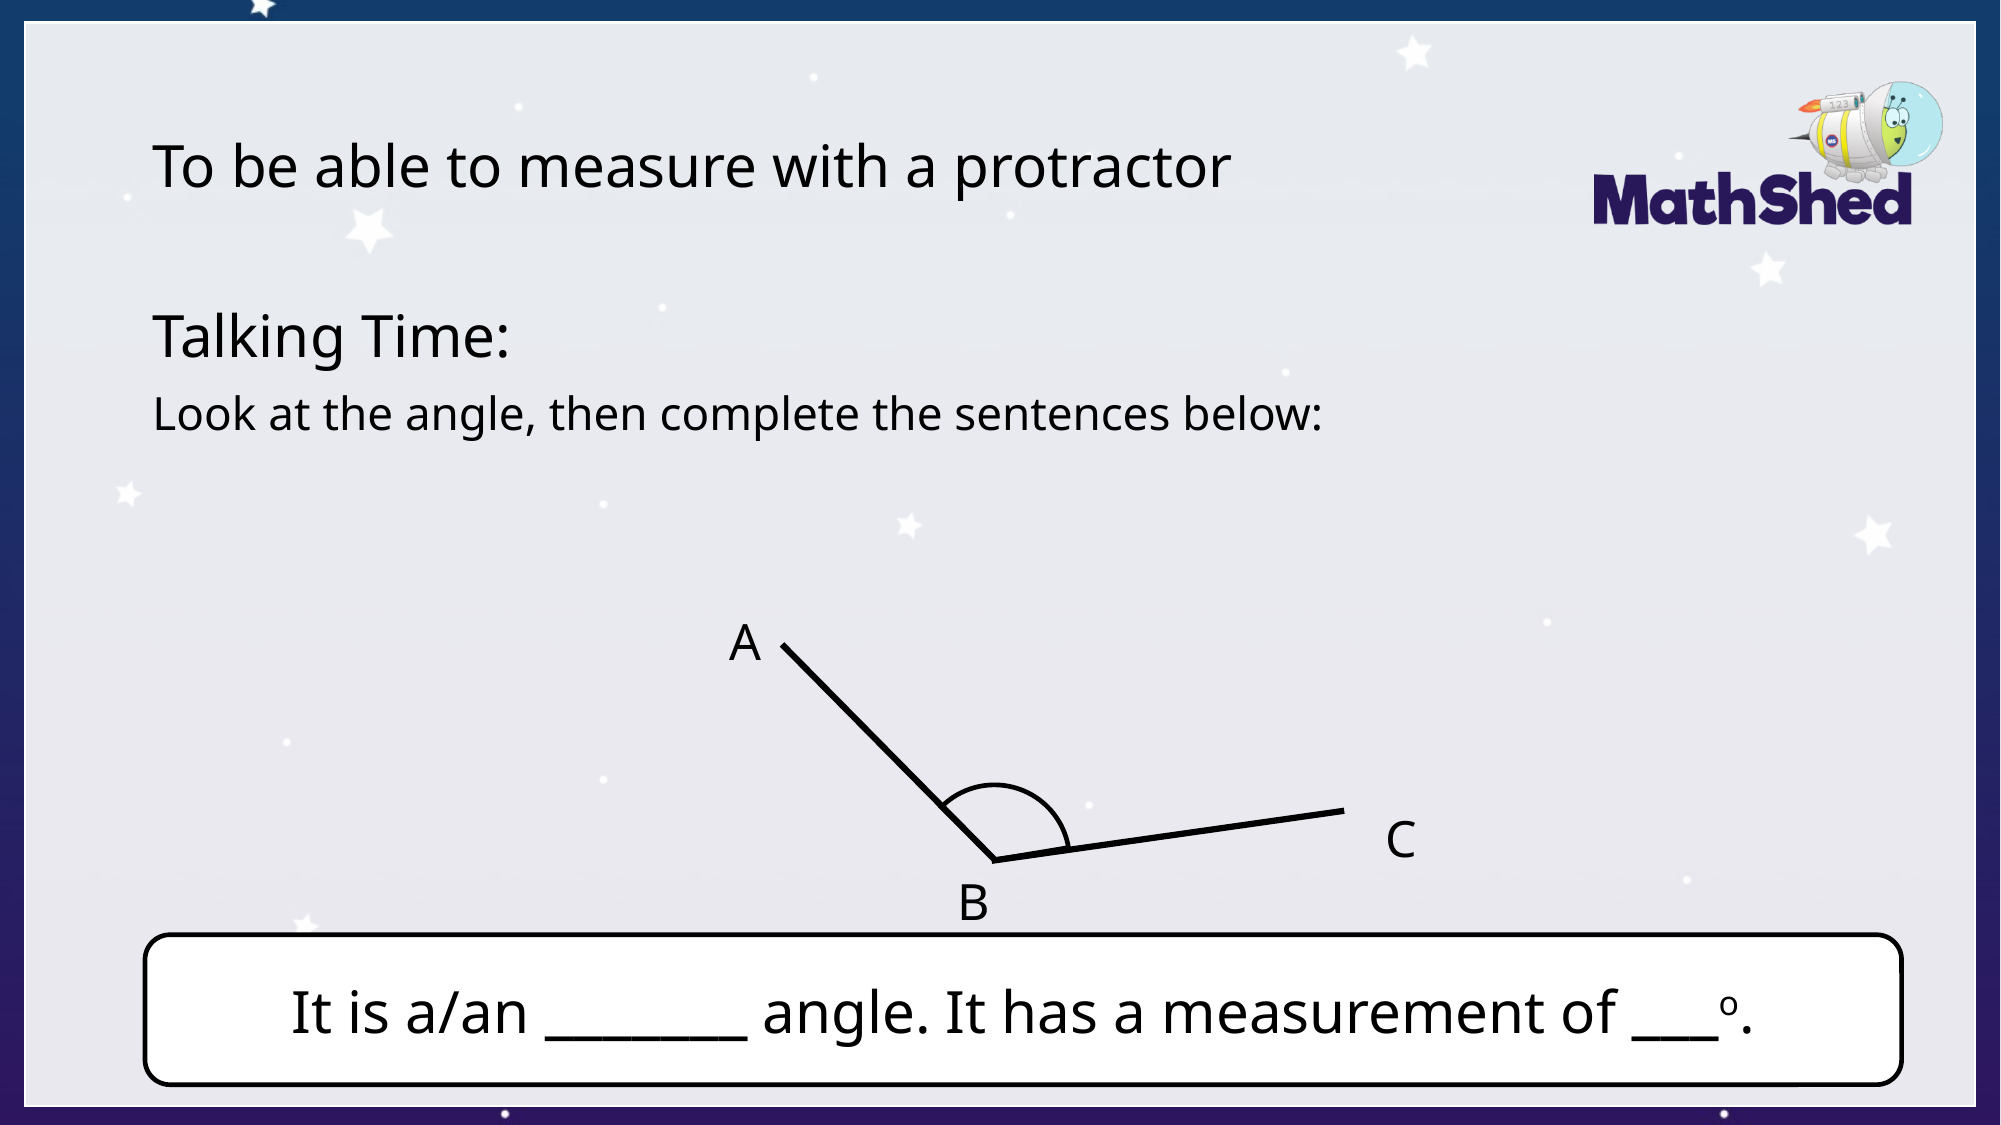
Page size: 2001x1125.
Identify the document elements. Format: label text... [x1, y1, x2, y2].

list Talking Time: Look at the angle, then complete the sentences below: [137, 299, 1863, 1014]
text_box A [714, 602, 777, 678]
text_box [991, 810, 1345, 861]
title To be able to measure with a protractor [137, 59, 1578, 278]
text_box [994, 783, 1052, 810]
text_box B [943, 862, 1006, 938]
picture [0, 0, 2001, 1125]
text_box C [1370, 799, 1433, 875]
text_box It is a/an _______ angle. It has a measurement of ___o. [143, 933, 1903, 1086]
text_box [782, 644, 994, 859]
